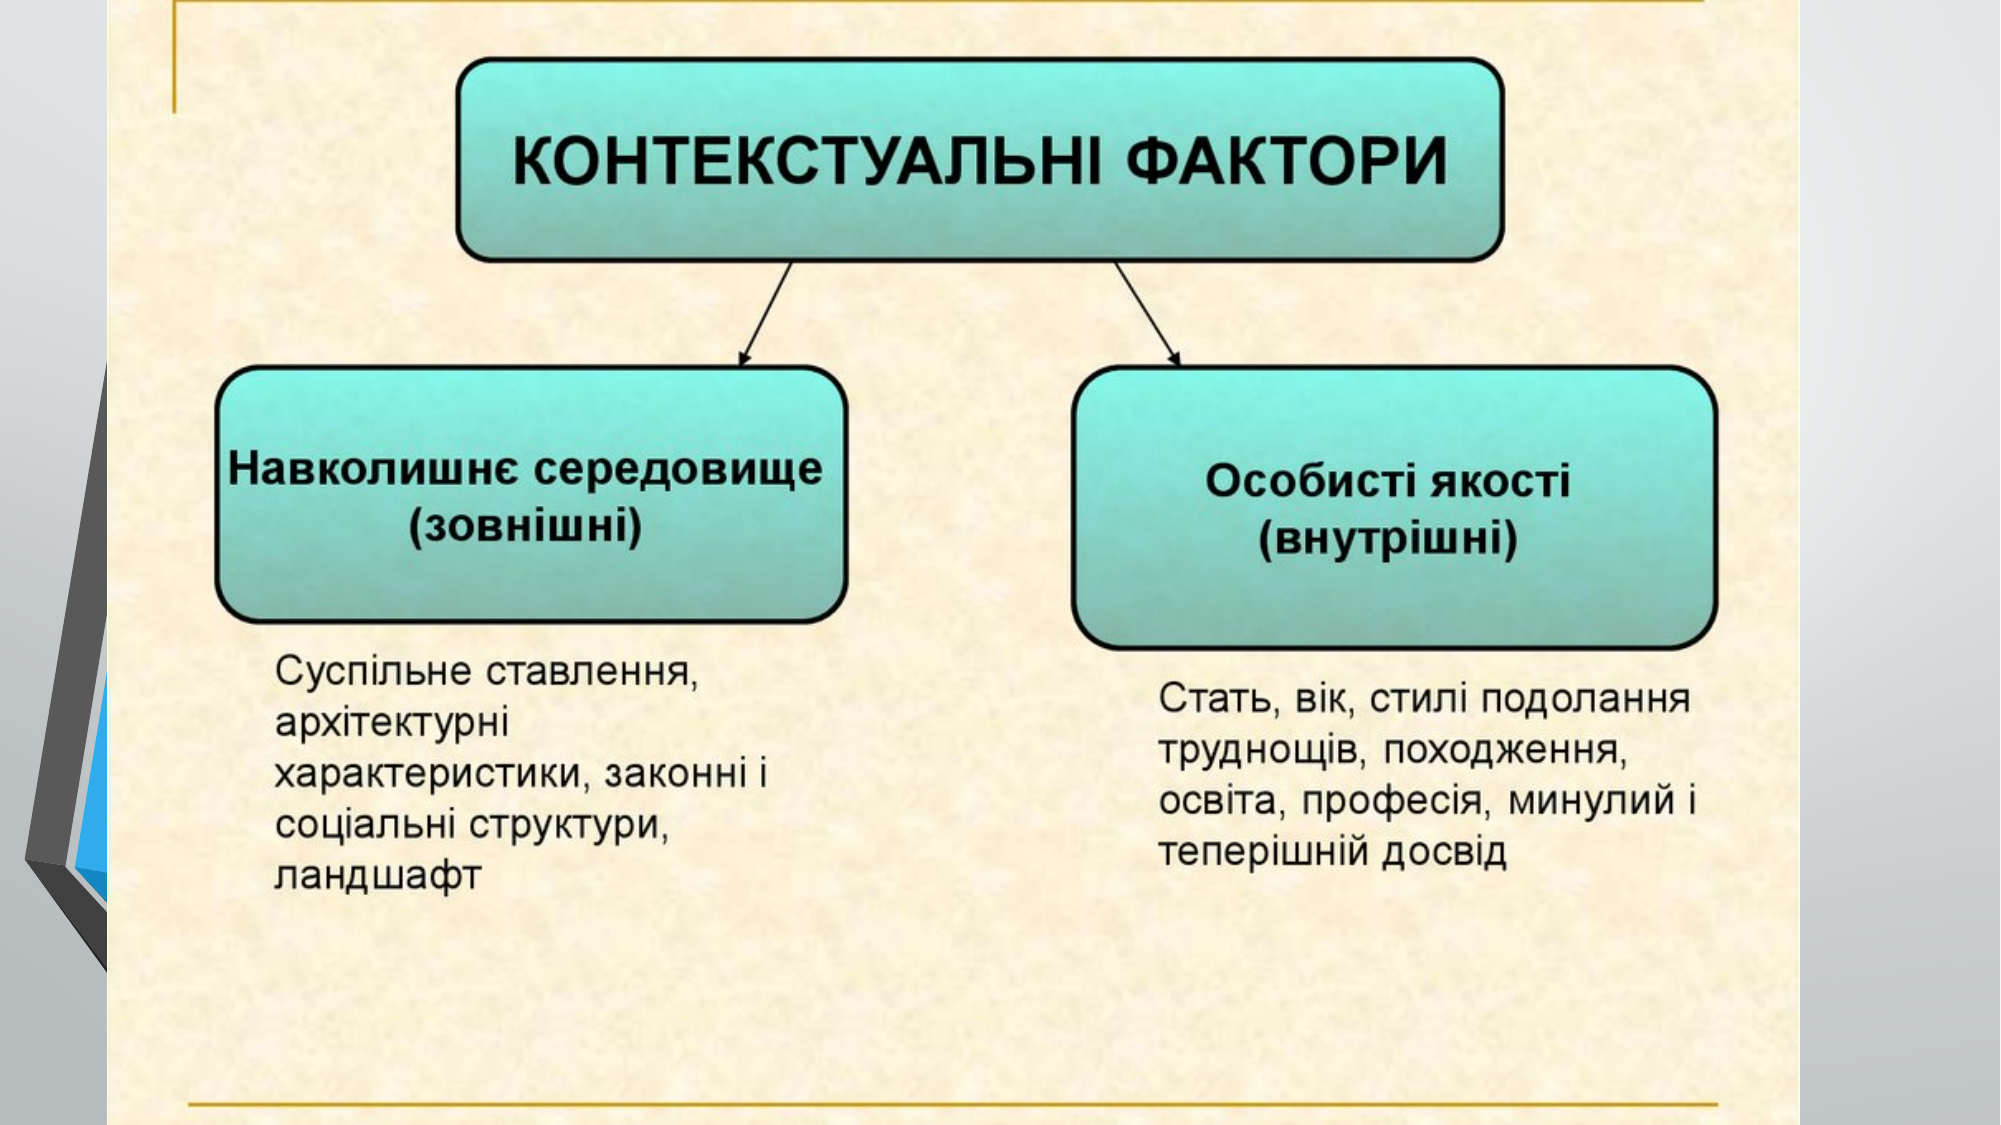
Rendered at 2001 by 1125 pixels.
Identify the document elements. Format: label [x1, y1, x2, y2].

picture [107, 0, 1800, 1125]
